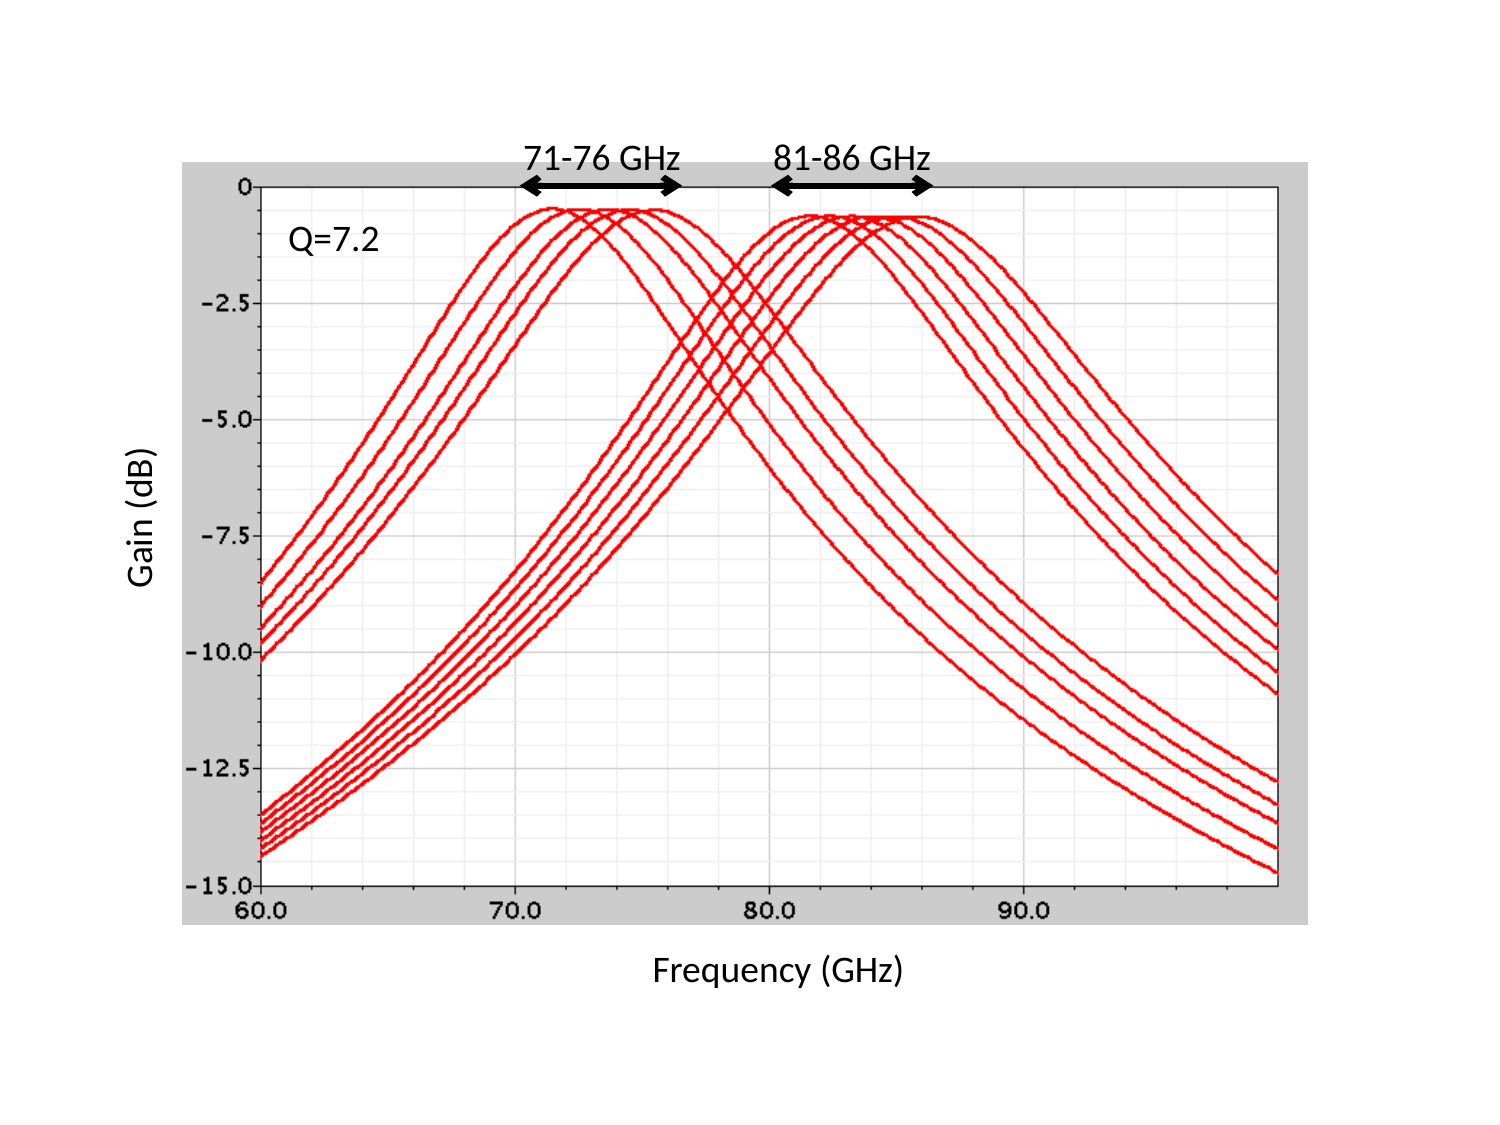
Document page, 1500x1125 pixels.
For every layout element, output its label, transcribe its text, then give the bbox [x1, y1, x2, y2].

text_box 71-76 GHz [508, 125, 696, 161]
text_box Frequency (GHz) [637, 937, 920, 998]
picture [181, 162, 1308, 925]
text_box 81-86 GHz [758, 125, 946, 161]
text_box Gain (dB) [107, 432, 167, 604]
